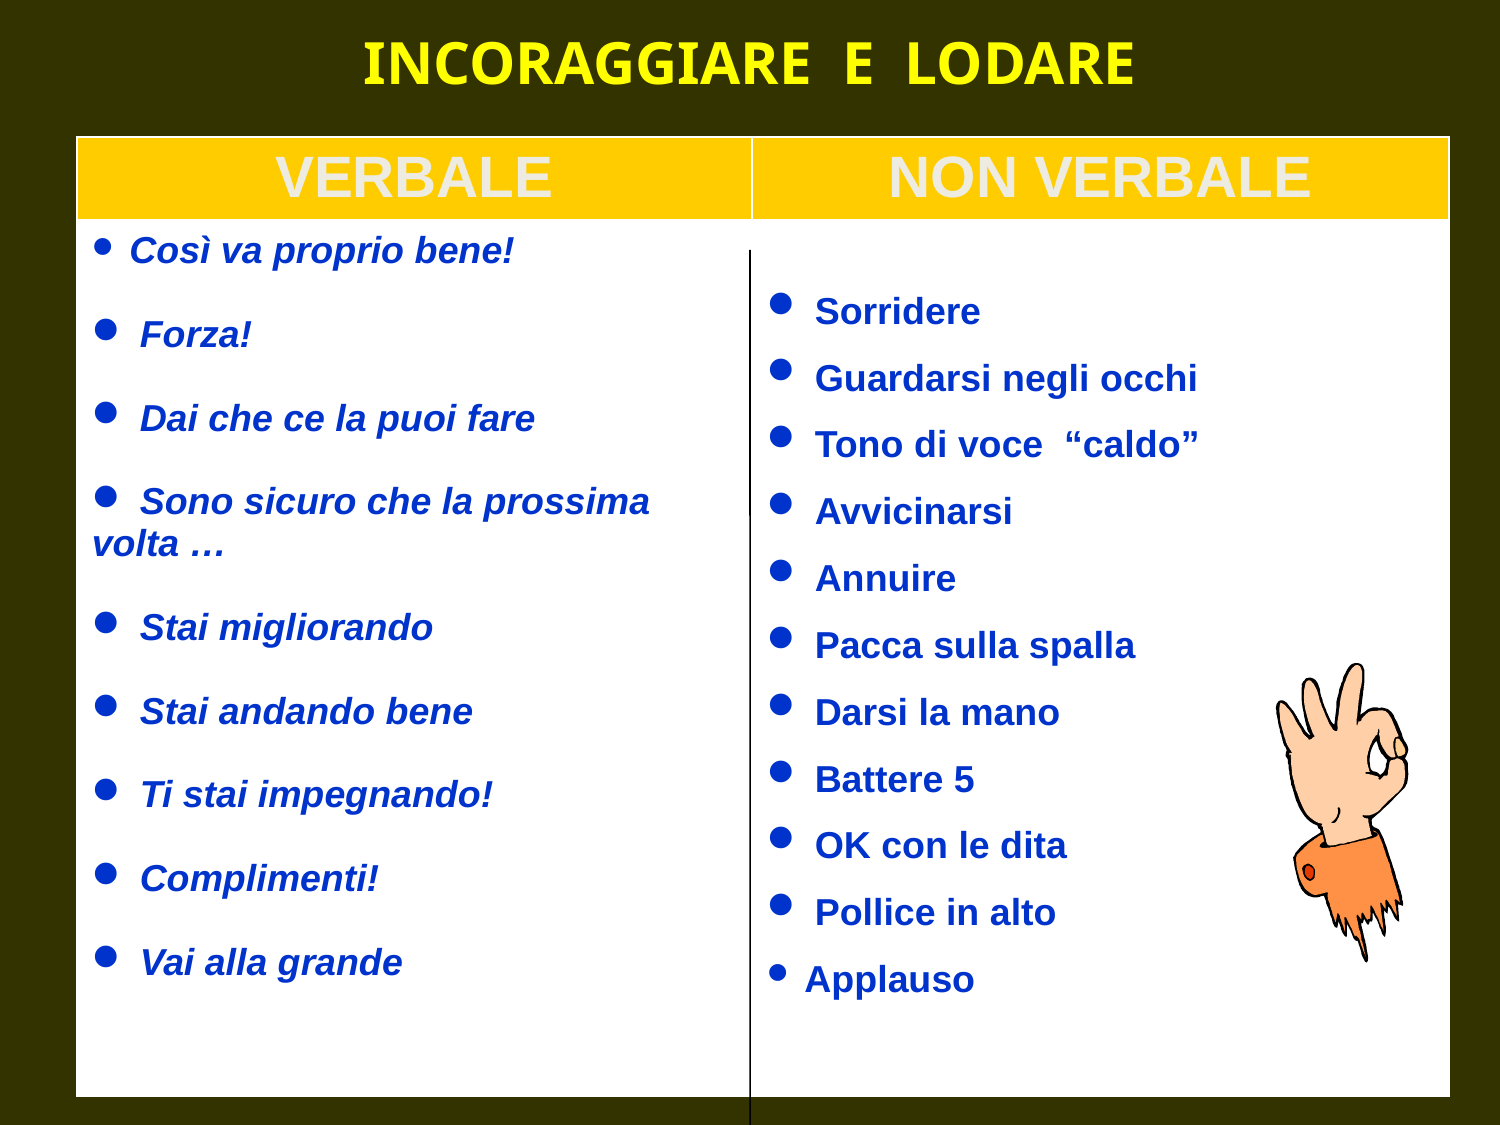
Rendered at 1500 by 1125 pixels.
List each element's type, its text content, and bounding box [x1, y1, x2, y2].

table_header VERBALE [78, 138, 751, 219]
title INCORAGGIARE E LODARE [78, 19, 1422, 105]
picture [1274, 662, 1411, 963]
table_header NON VERBALE [753, 138, 1448, 219]
table_cell Sorridere Guardarsi negli occhi Tono di voce “caldo” Avvicinarsi Annuire Pacca sulla spalla Darsi la mano Battere 5 OK con le dita Pollice in alto Applauso [753, 225, 1448, 1095]
table_cell Così va proprio bene! Forza! Dai che ce la puoi fare Sono sicuro che la prossima volta … Stai migliorando Stai andando bene Ti stai impegnando! Complimenti! Vai alla grande [78, 225, 751, 1095]
